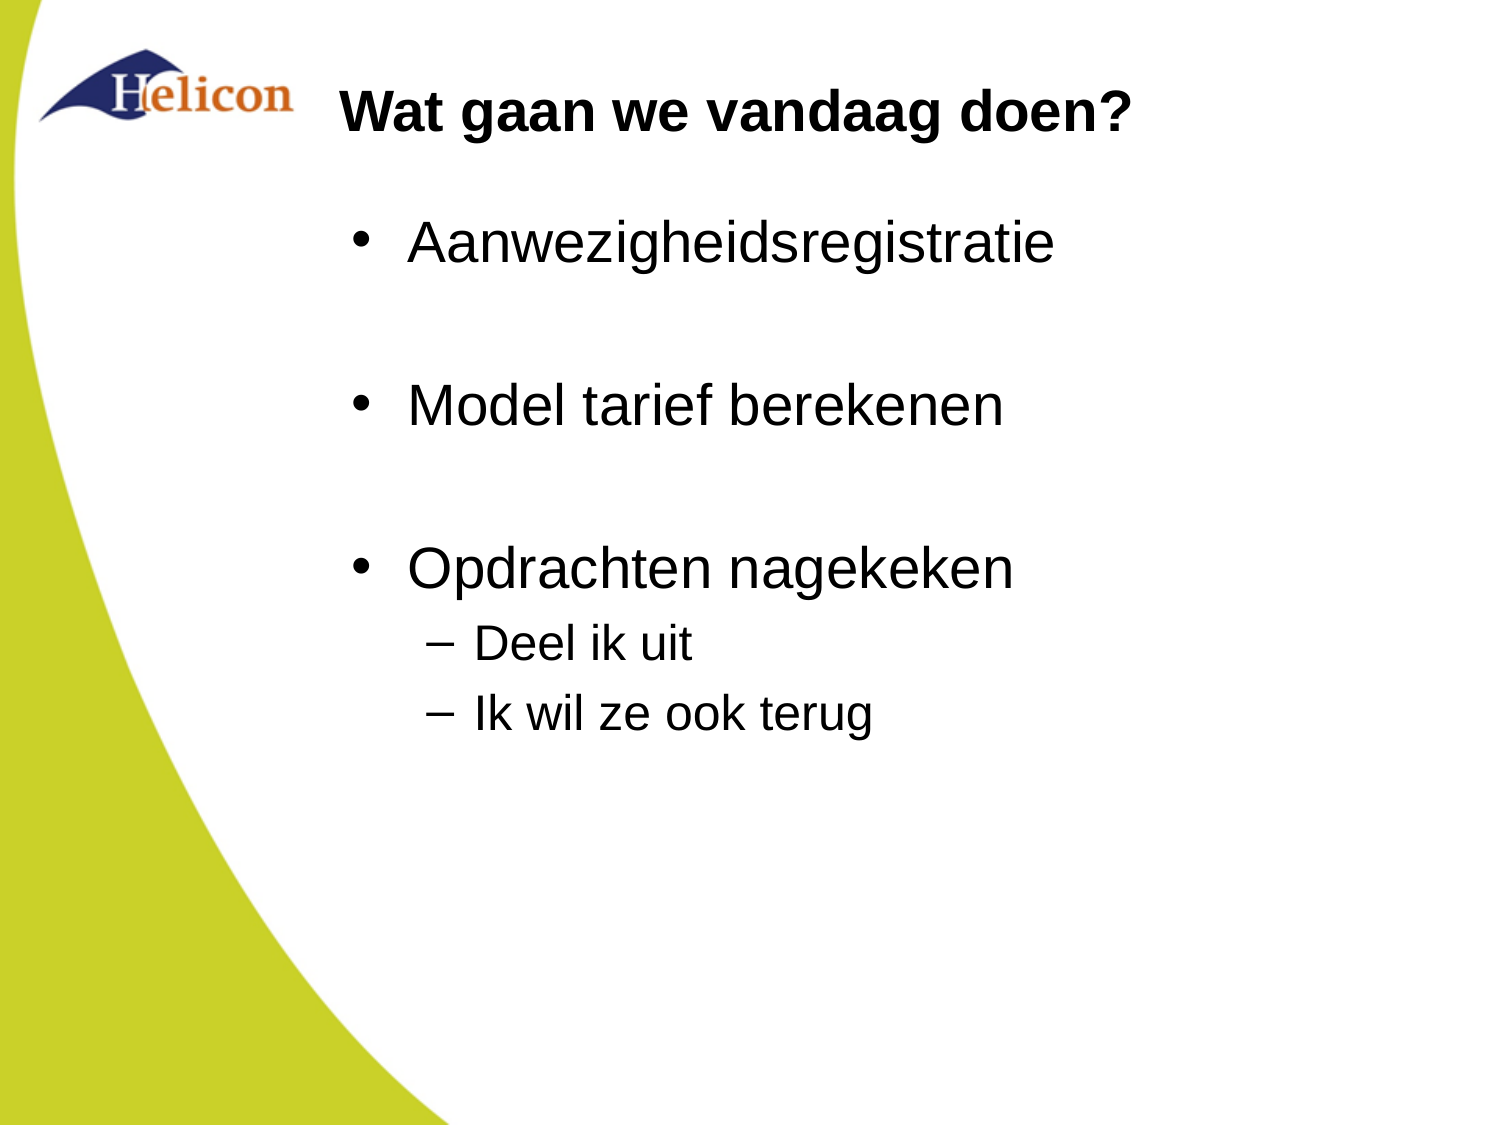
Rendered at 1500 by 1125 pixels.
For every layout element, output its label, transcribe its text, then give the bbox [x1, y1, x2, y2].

title Wat gaan we vandaag doen? [324, 54, 1415, 161]
list Aanwezigheidsregistratie Model tarief berekenen Opdrachten nagekeken Deel ik uit Ik wil ze ook terug [336, 196, 1425, 1005]
picture [0, 0, 1500, 1125]
